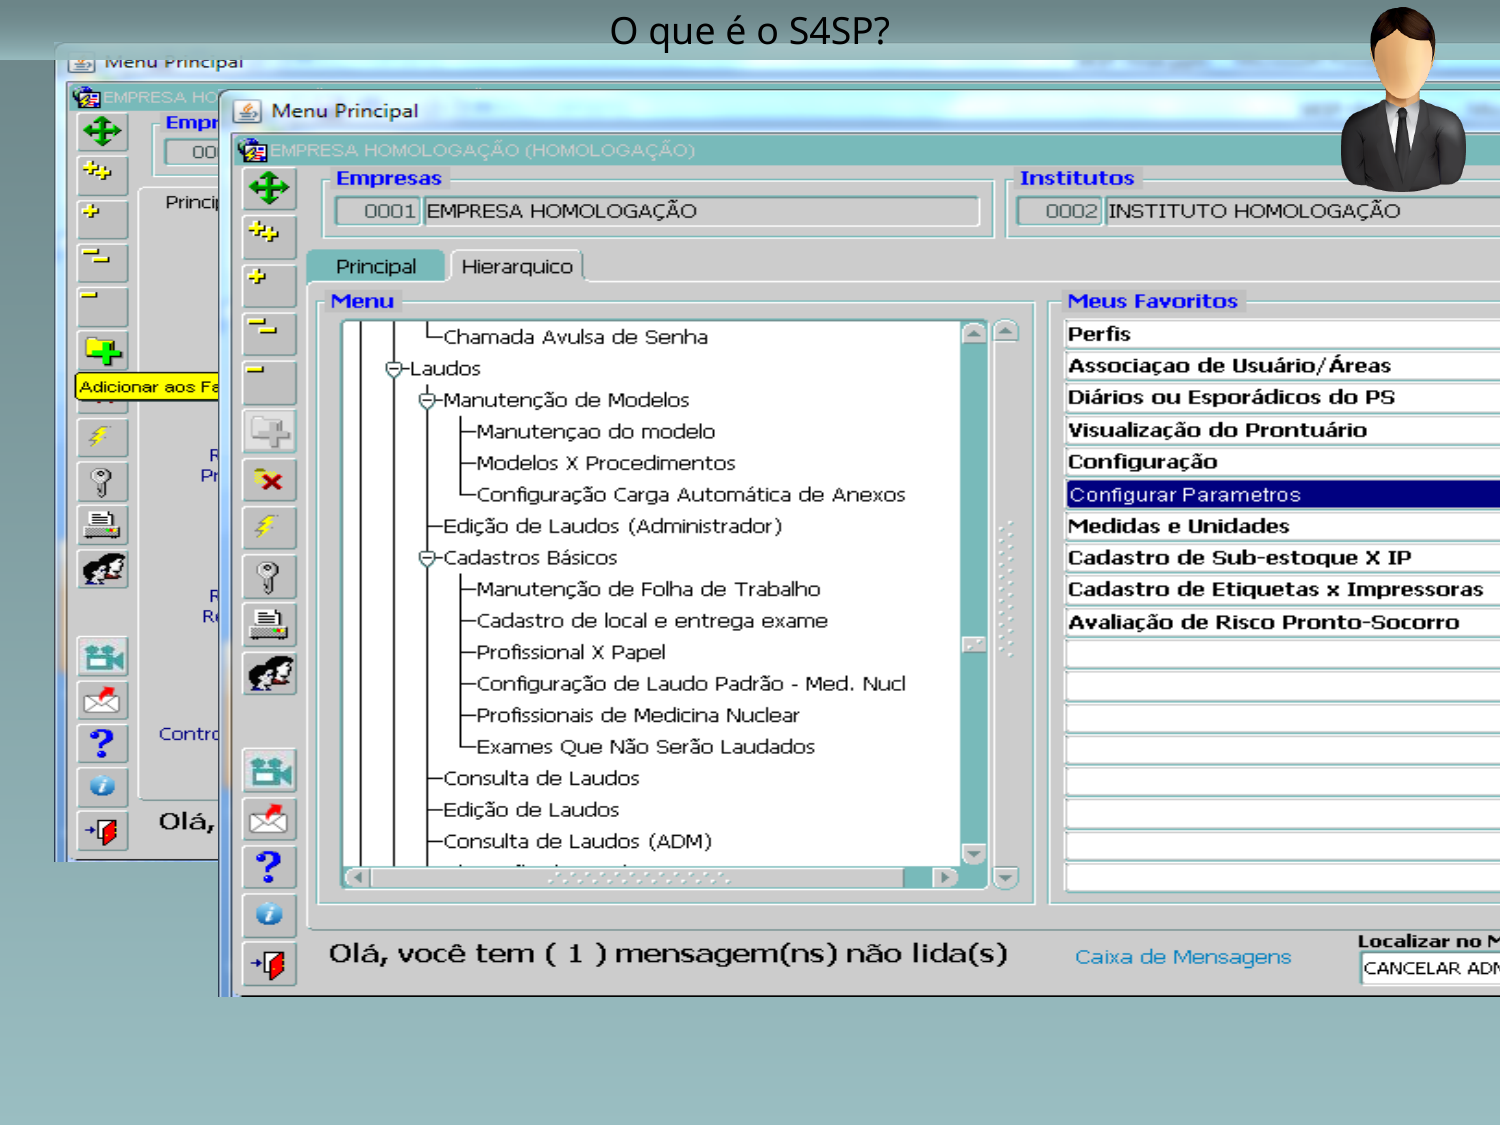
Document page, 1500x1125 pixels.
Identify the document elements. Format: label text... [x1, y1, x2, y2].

text_box O que é o S4SP? [0, 0, 1500, 60]
picture [54, 6, 1500, 997]
